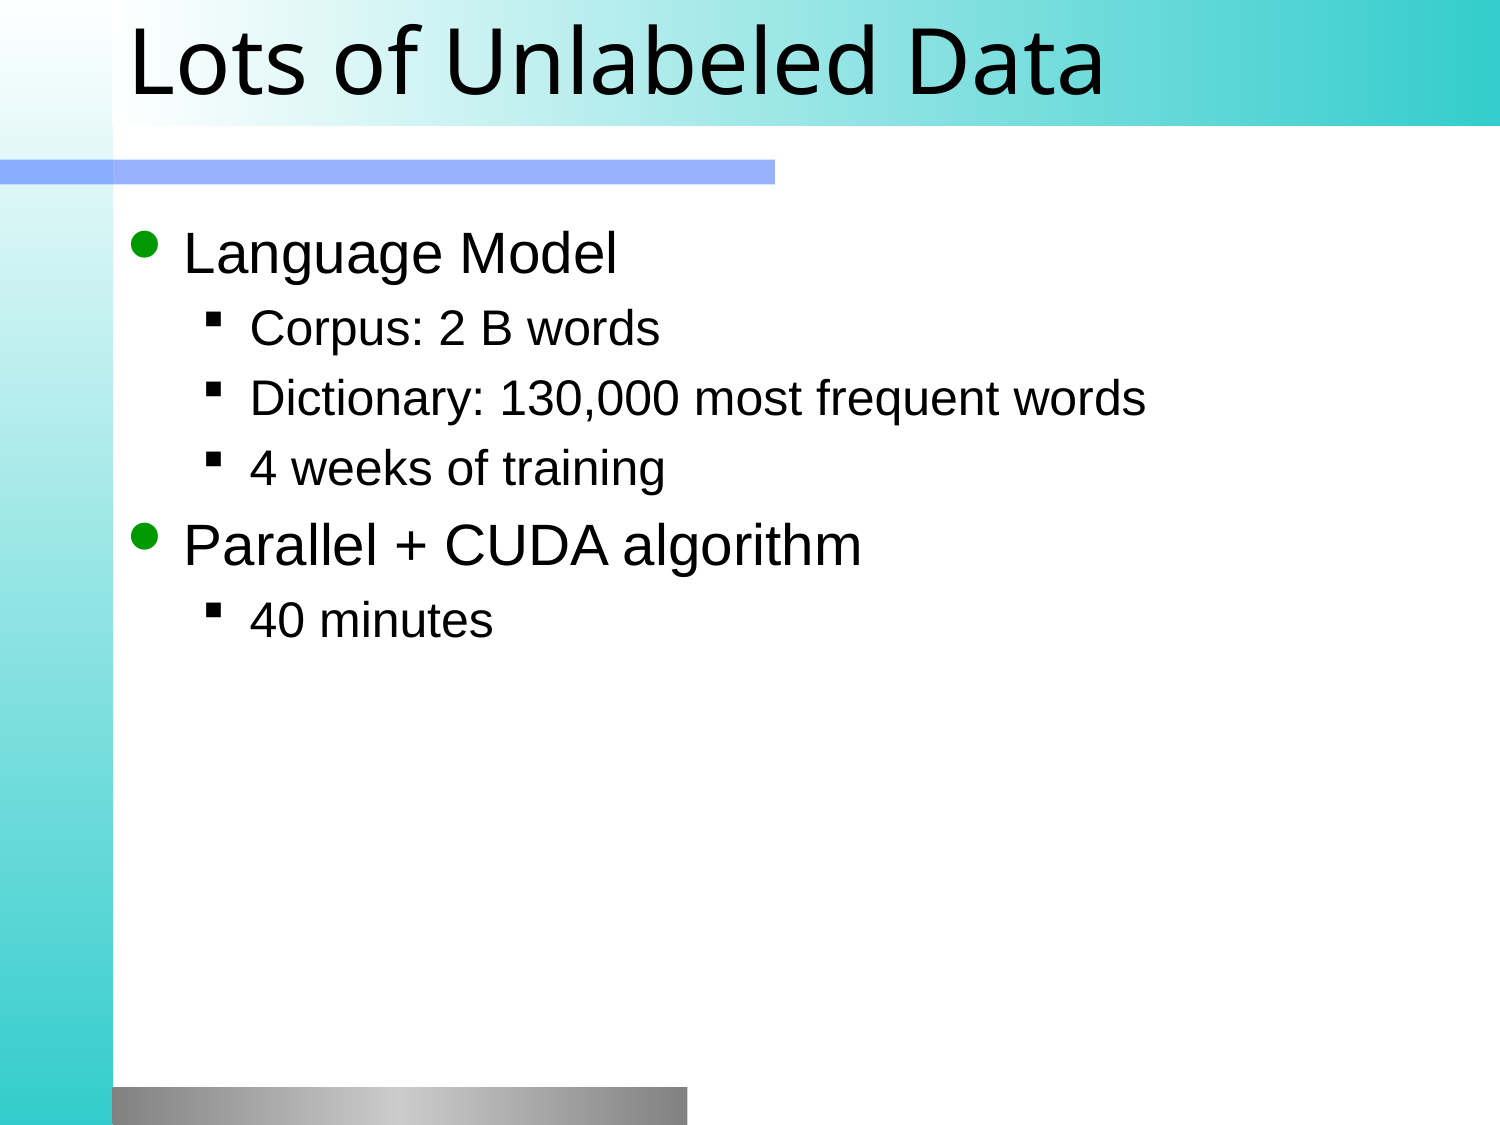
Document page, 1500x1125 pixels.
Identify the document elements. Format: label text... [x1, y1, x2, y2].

title Lots of Unlabeled Data [112, 0, 1500, 121]
list Language Model Corpus: 2 B words Dictionary: 130,000 most frequent words 4 weeks of training Parallel + CUDA algorithm 40 minutes [112, 207, 1388, 1073]
